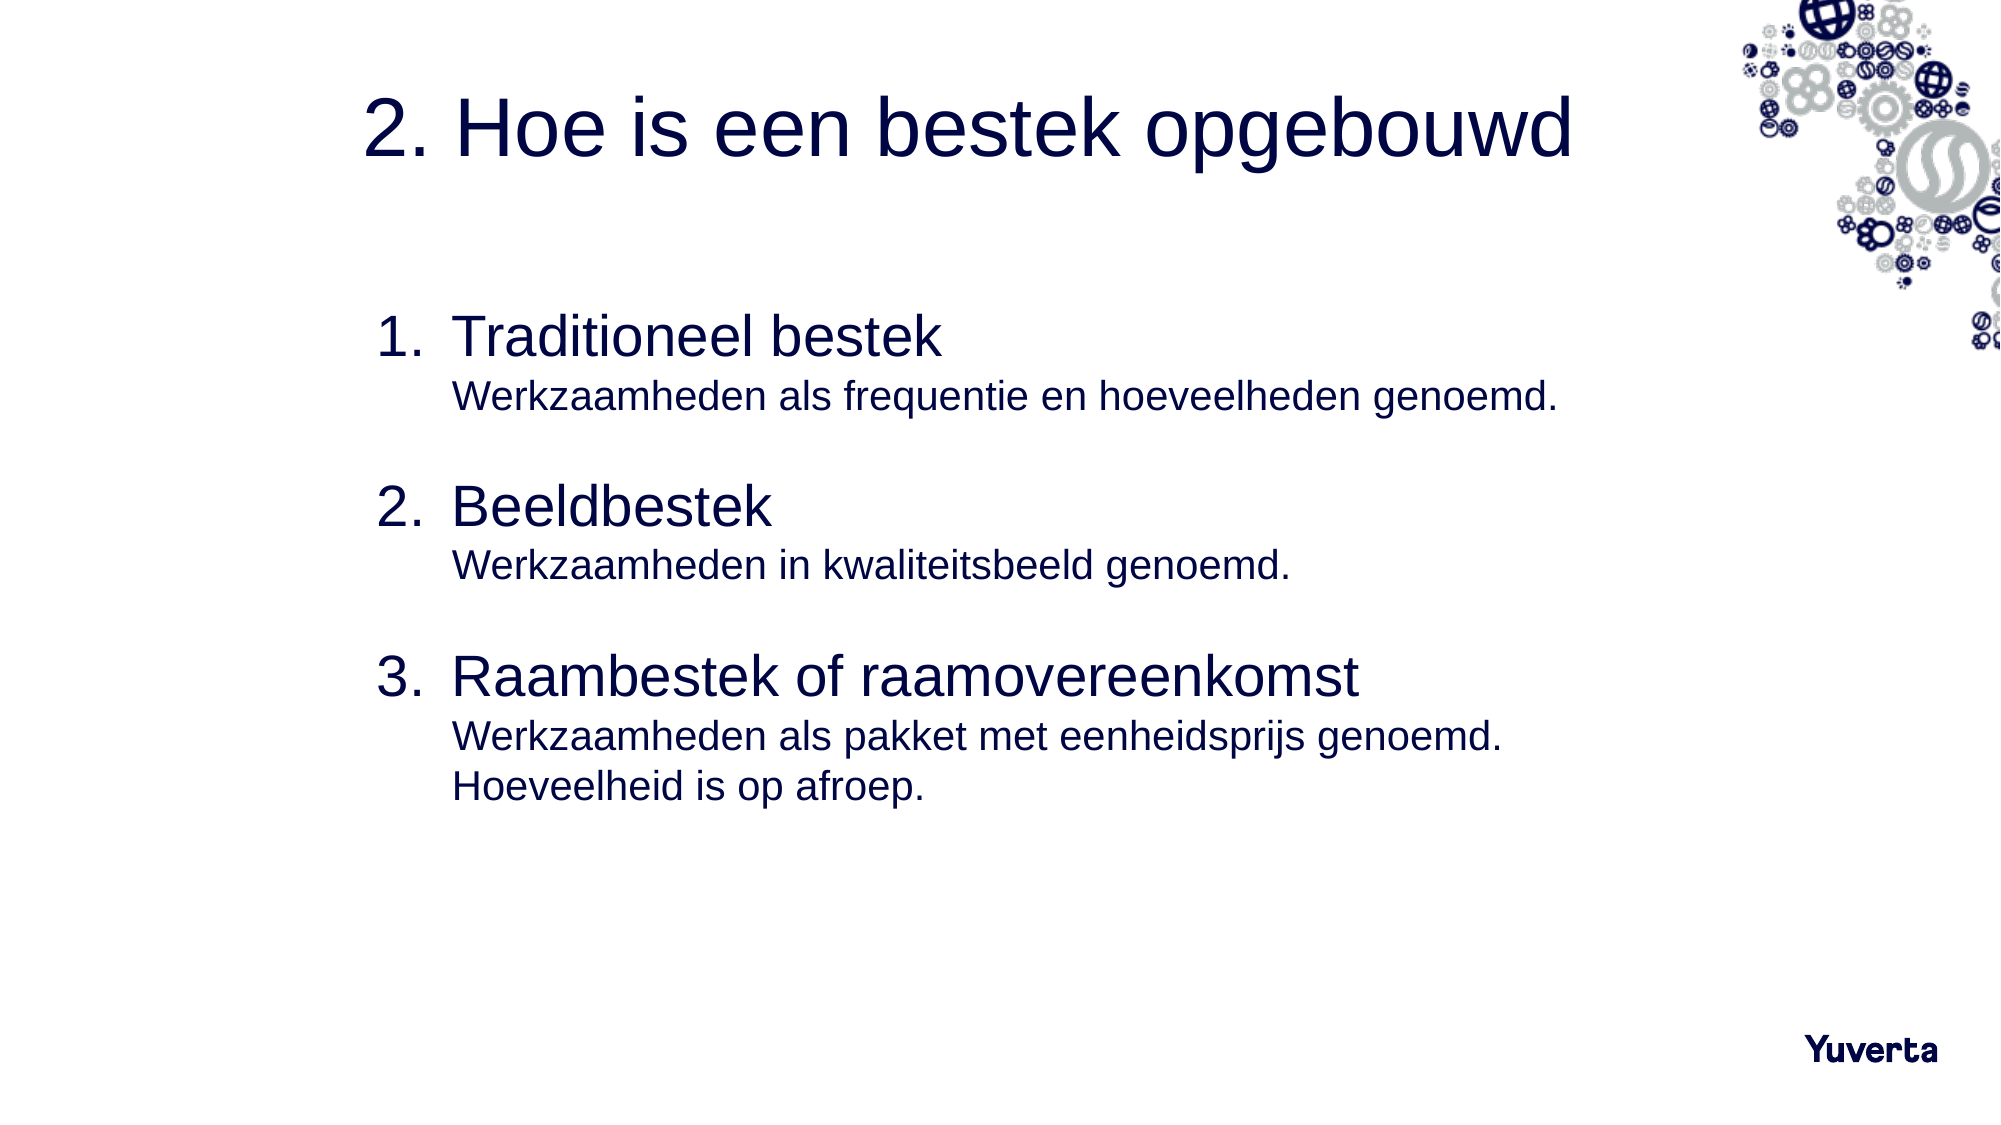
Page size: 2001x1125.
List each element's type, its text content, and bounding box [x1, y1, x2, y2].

picture [0, 0, 2000, 1125]
text_box Traditioneel bestek Werkzaamheden als frequentie en hoeveelheden genoemd. Beeldbestek Werkzaamheden in kwaliteitsbeeld genoemd. Raambestek of raamovereenkomst Werkzaamheden als pakket met eenheidsprijs genoemd. Hoeveelheid is op afroep. [362, 290, 1601, 816]
title 2. Hoe is een bestek opgebouwd [362, 78, 1638, 204]
